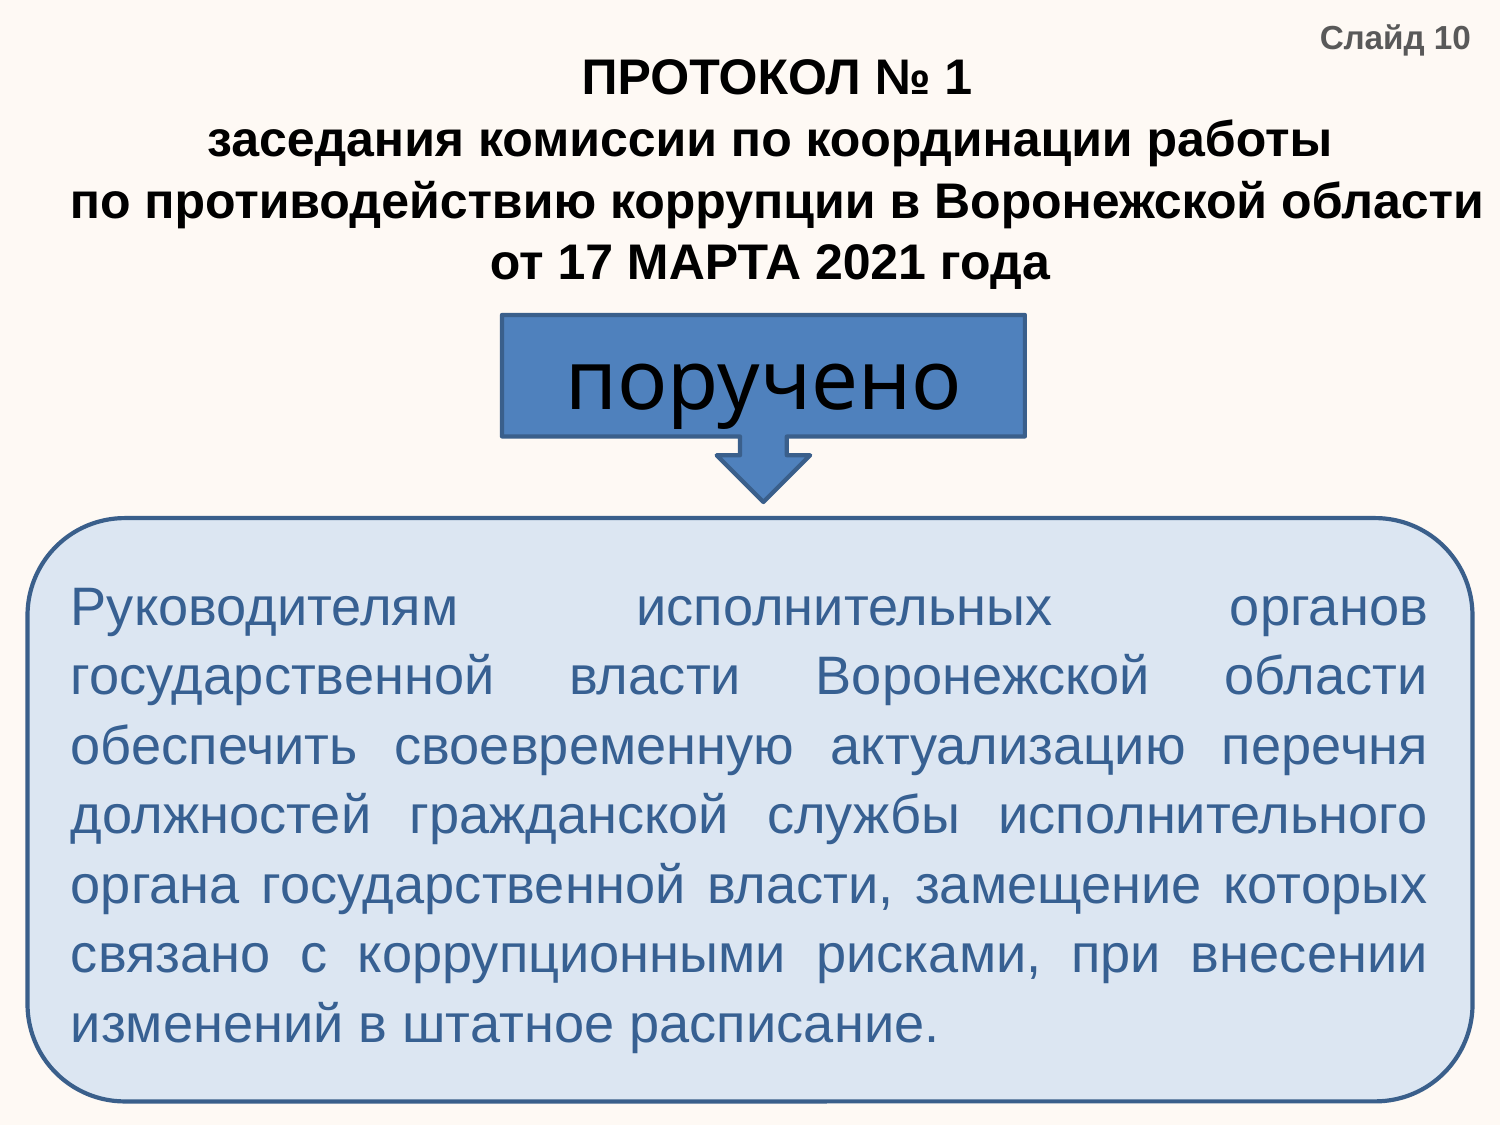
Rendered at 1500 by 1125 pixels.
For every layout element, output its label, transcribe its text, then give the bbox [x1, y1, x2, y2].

text_box Руководителям исполнительных органов государственной власти Воронежской области обеспечить своевременную актуализацию перечня должностей гражданской службы исполнительного органа государственной власти, замещение которых связано с коррупционными рисками, при внесении изменений в штатное расписание. [25, 515, 1475, 1104]
text_box поручено [499, 312, 1027, 505]
title ПРОТОКОЛ № 1 заседания комиссии по координации работы по противодействию коррупции в Воронежской области от 17 МАРТА 2021 года [27, 7, 1500, 326]
text_box Слайд 10 [1288, 9, 1486, 64]
